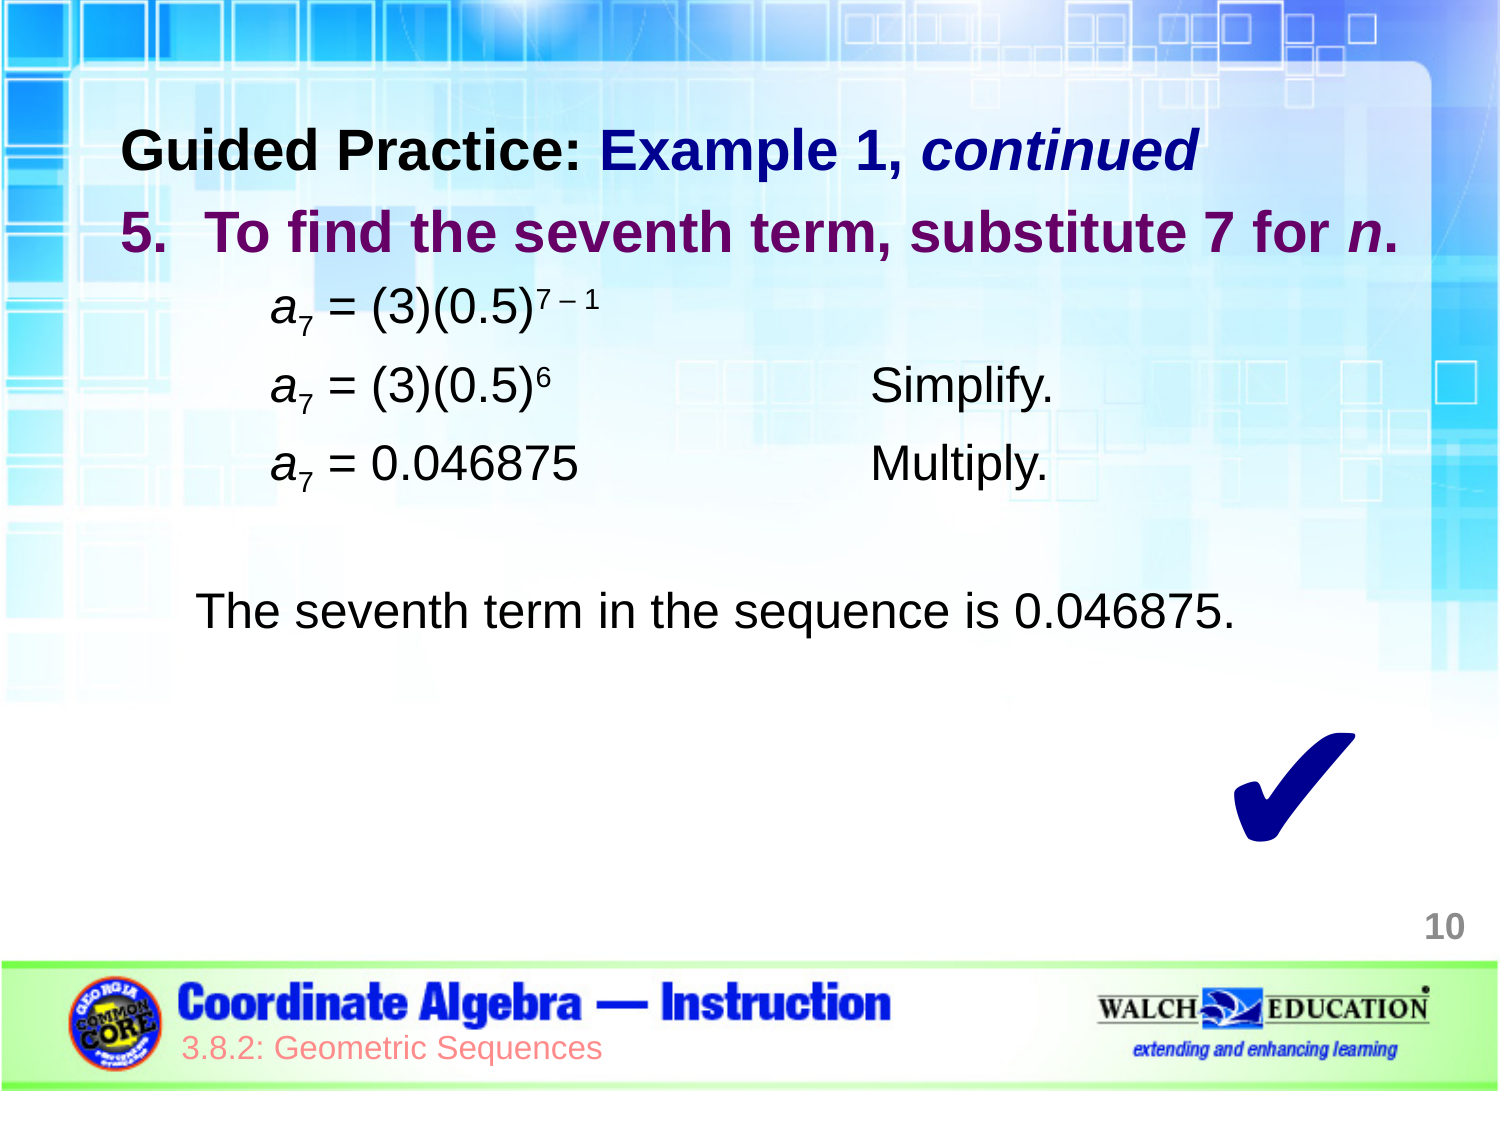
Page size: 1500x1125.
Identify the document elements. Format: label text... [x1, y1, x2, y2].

picture [1, 0, 1500, 1091]
slide_number 10 [1361, 901, 1481, 949]
subtitle Guided Practice: Example 1, continued To find the seventh term, substitute 7 for n. a7 = (3)(0.5)7 – 1 a7 = (3)(0.5)6 Simplify. a7 = 0.046875 Multiply. The seventh term in the sequence is 0.046875. [105, 105, 1417, 925]
text_box ✔ [1128, 651, 1394, 907]
footer 3.8.2: Geometric Sequences [166, 1024, 1080, 1069]
